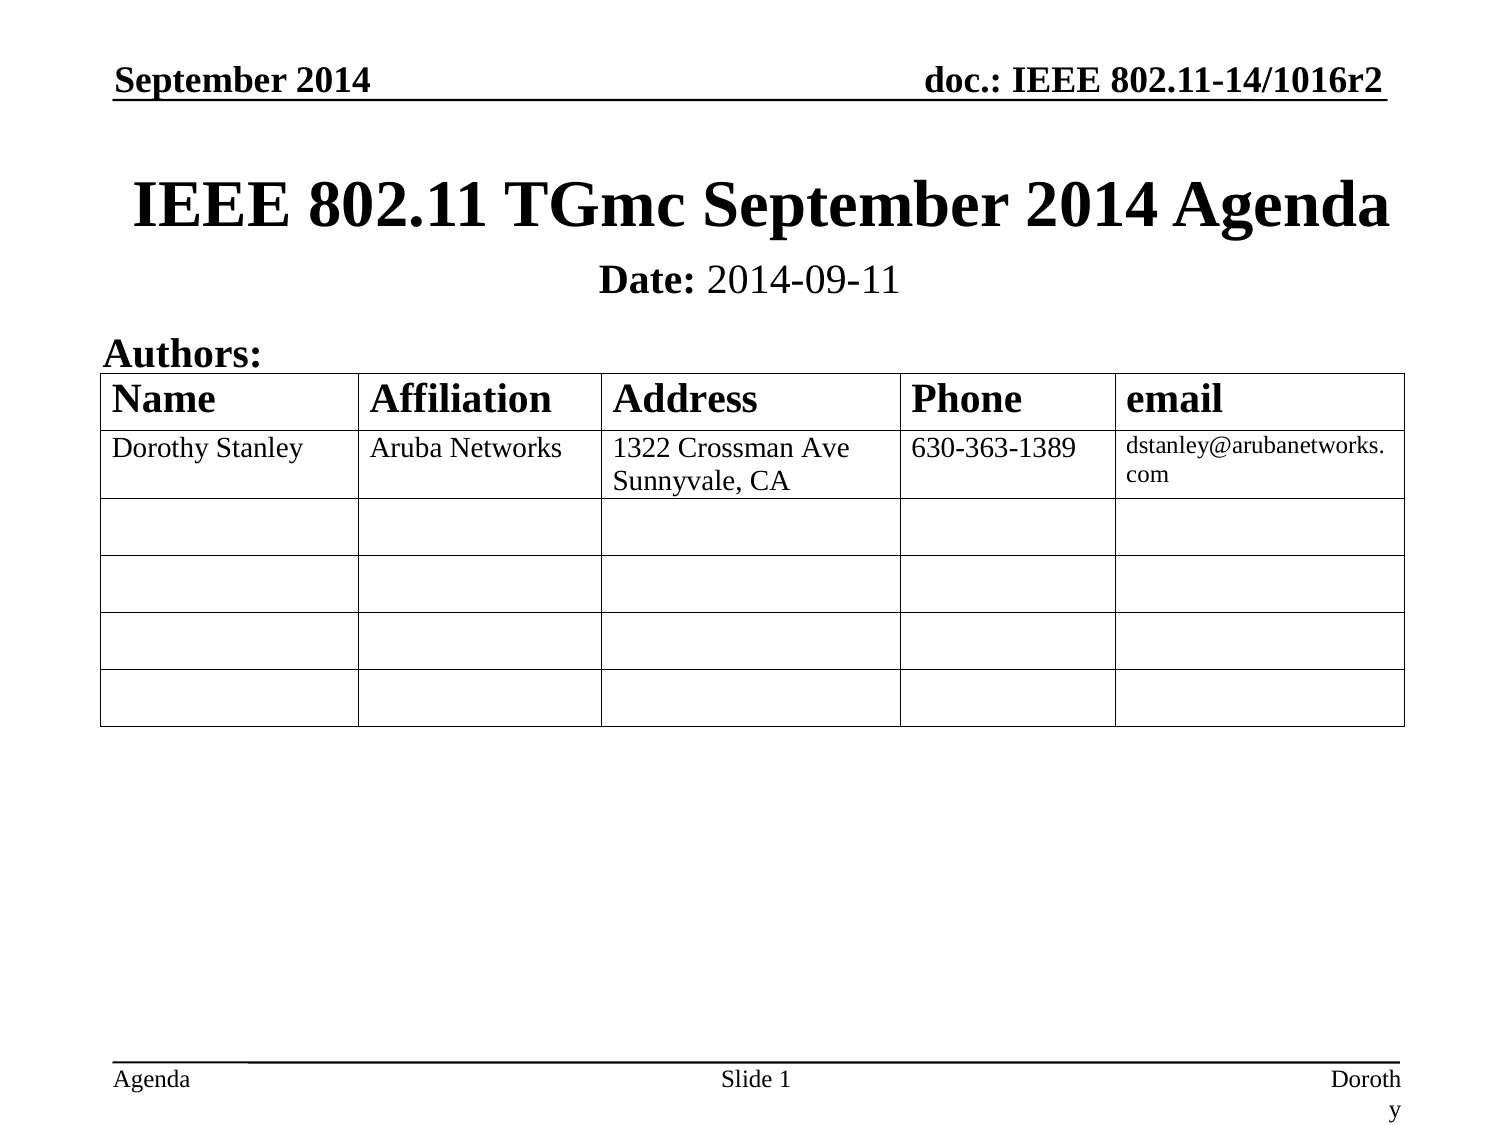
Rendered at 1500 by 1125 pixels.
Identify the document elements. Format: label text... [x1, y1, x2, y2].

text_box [84, 372, 1436, 787]
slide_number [114, 54, 425, 100]
footer Dorothy Stanley, Aruba Networks [1325, 1062, 1402, 1093]
slide_number Slide 1 [712, 1062, 800, 1093]
list Date: 2014-09-11 [112, 249, 1388, 313]
title IEEE 802.11 TGmc September 2014 Agenda [112, 112, 1413, 288]
text_box Authors: [87, 318, 325, 371]
